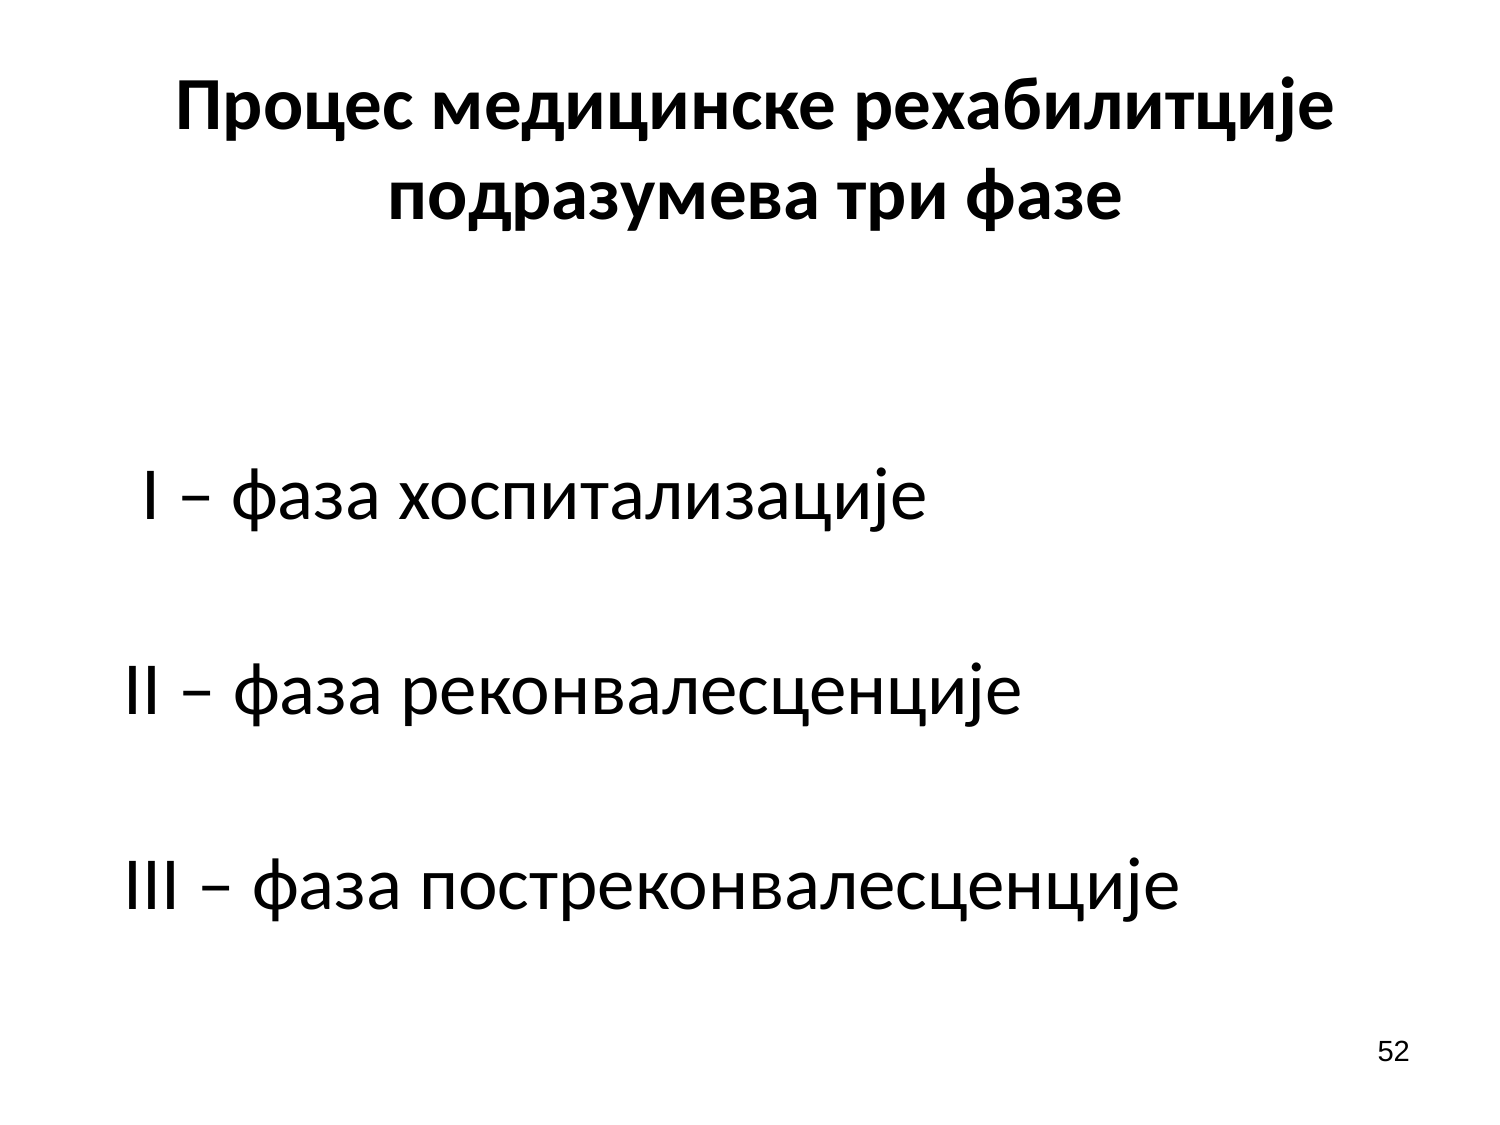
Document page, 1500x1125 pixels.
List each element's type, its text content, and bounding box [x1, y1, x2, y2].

title Процес медицинске рехабилитције подразумева три фазе [53, 101, 1459, 243]
list I – фазa хоспитализације II – фазa реконвалесценције III – фазa постреконвалесценције [75, 243, 1425, 1035]
slide_number 52 [1074, 1024, 1425, 1103]
